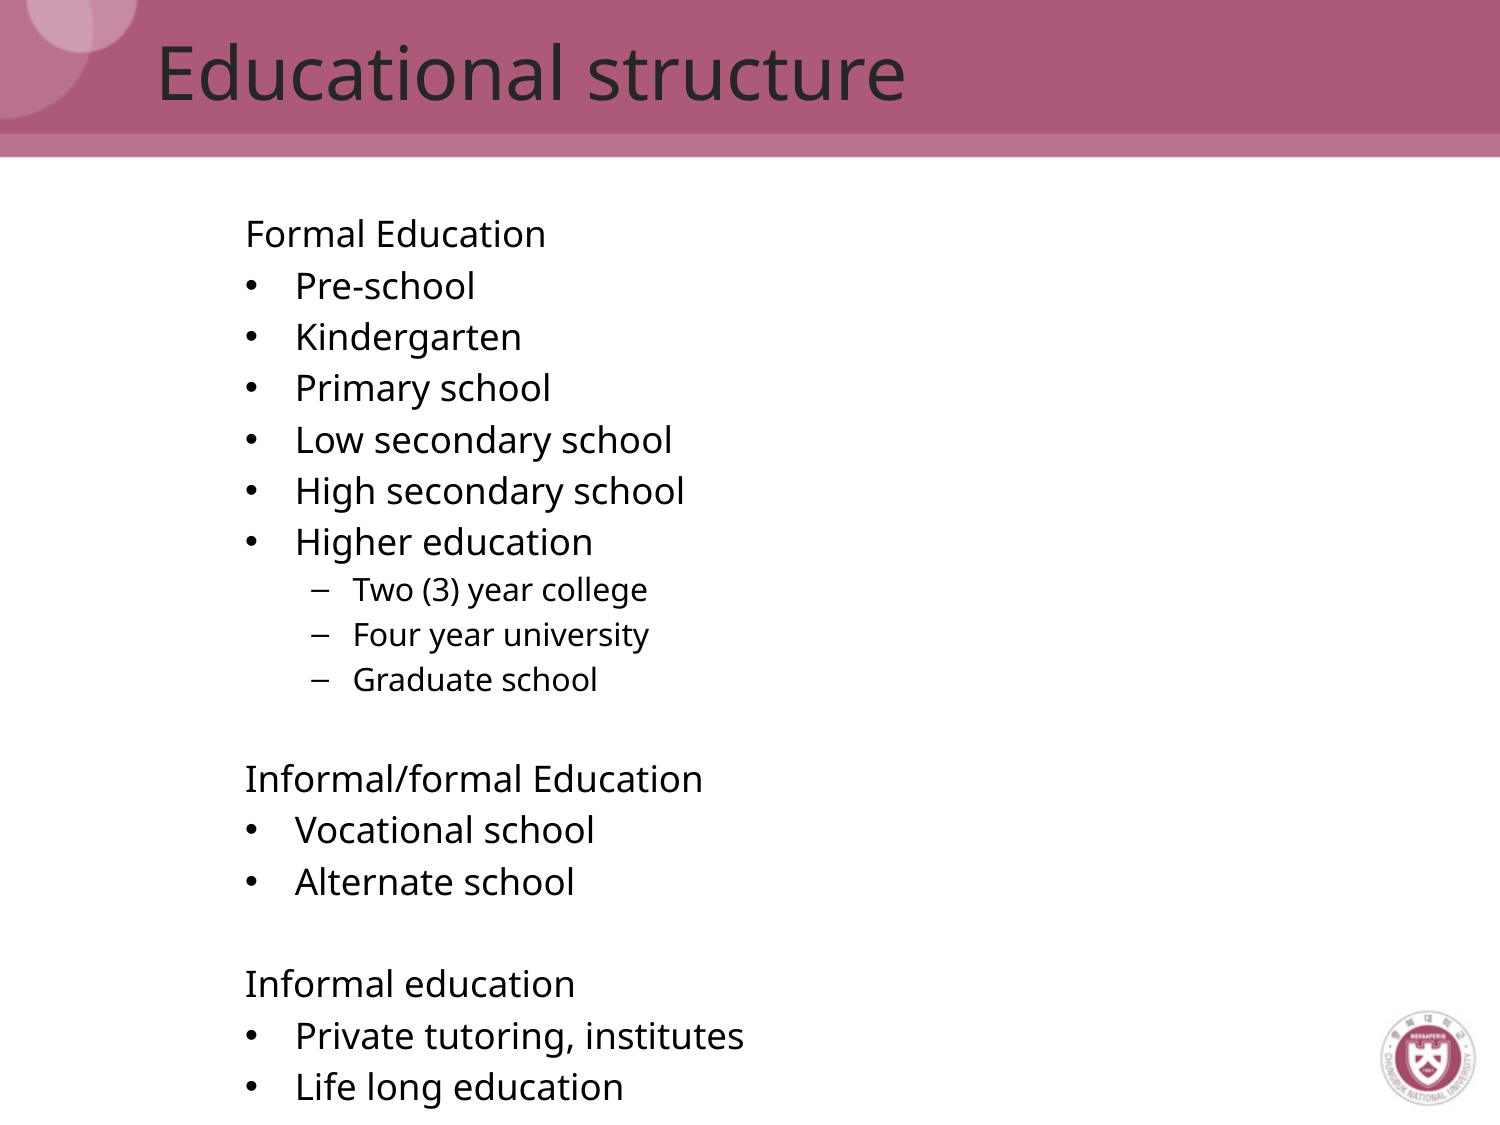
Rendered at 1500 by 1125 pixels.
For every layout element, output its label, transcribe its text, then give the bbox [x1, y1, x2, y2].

list Formal Education Pre-school Kindergarten Primary school Low secondary school High secondary school Higher education Two (3) year college Four year university Graduate school Informal/formal Education Vocational school Alternate school Informal education Private tutoring, institutes Life long education [230, 203, 1425, 1125]
title Educational structure [140, 11, 1231, 129]
